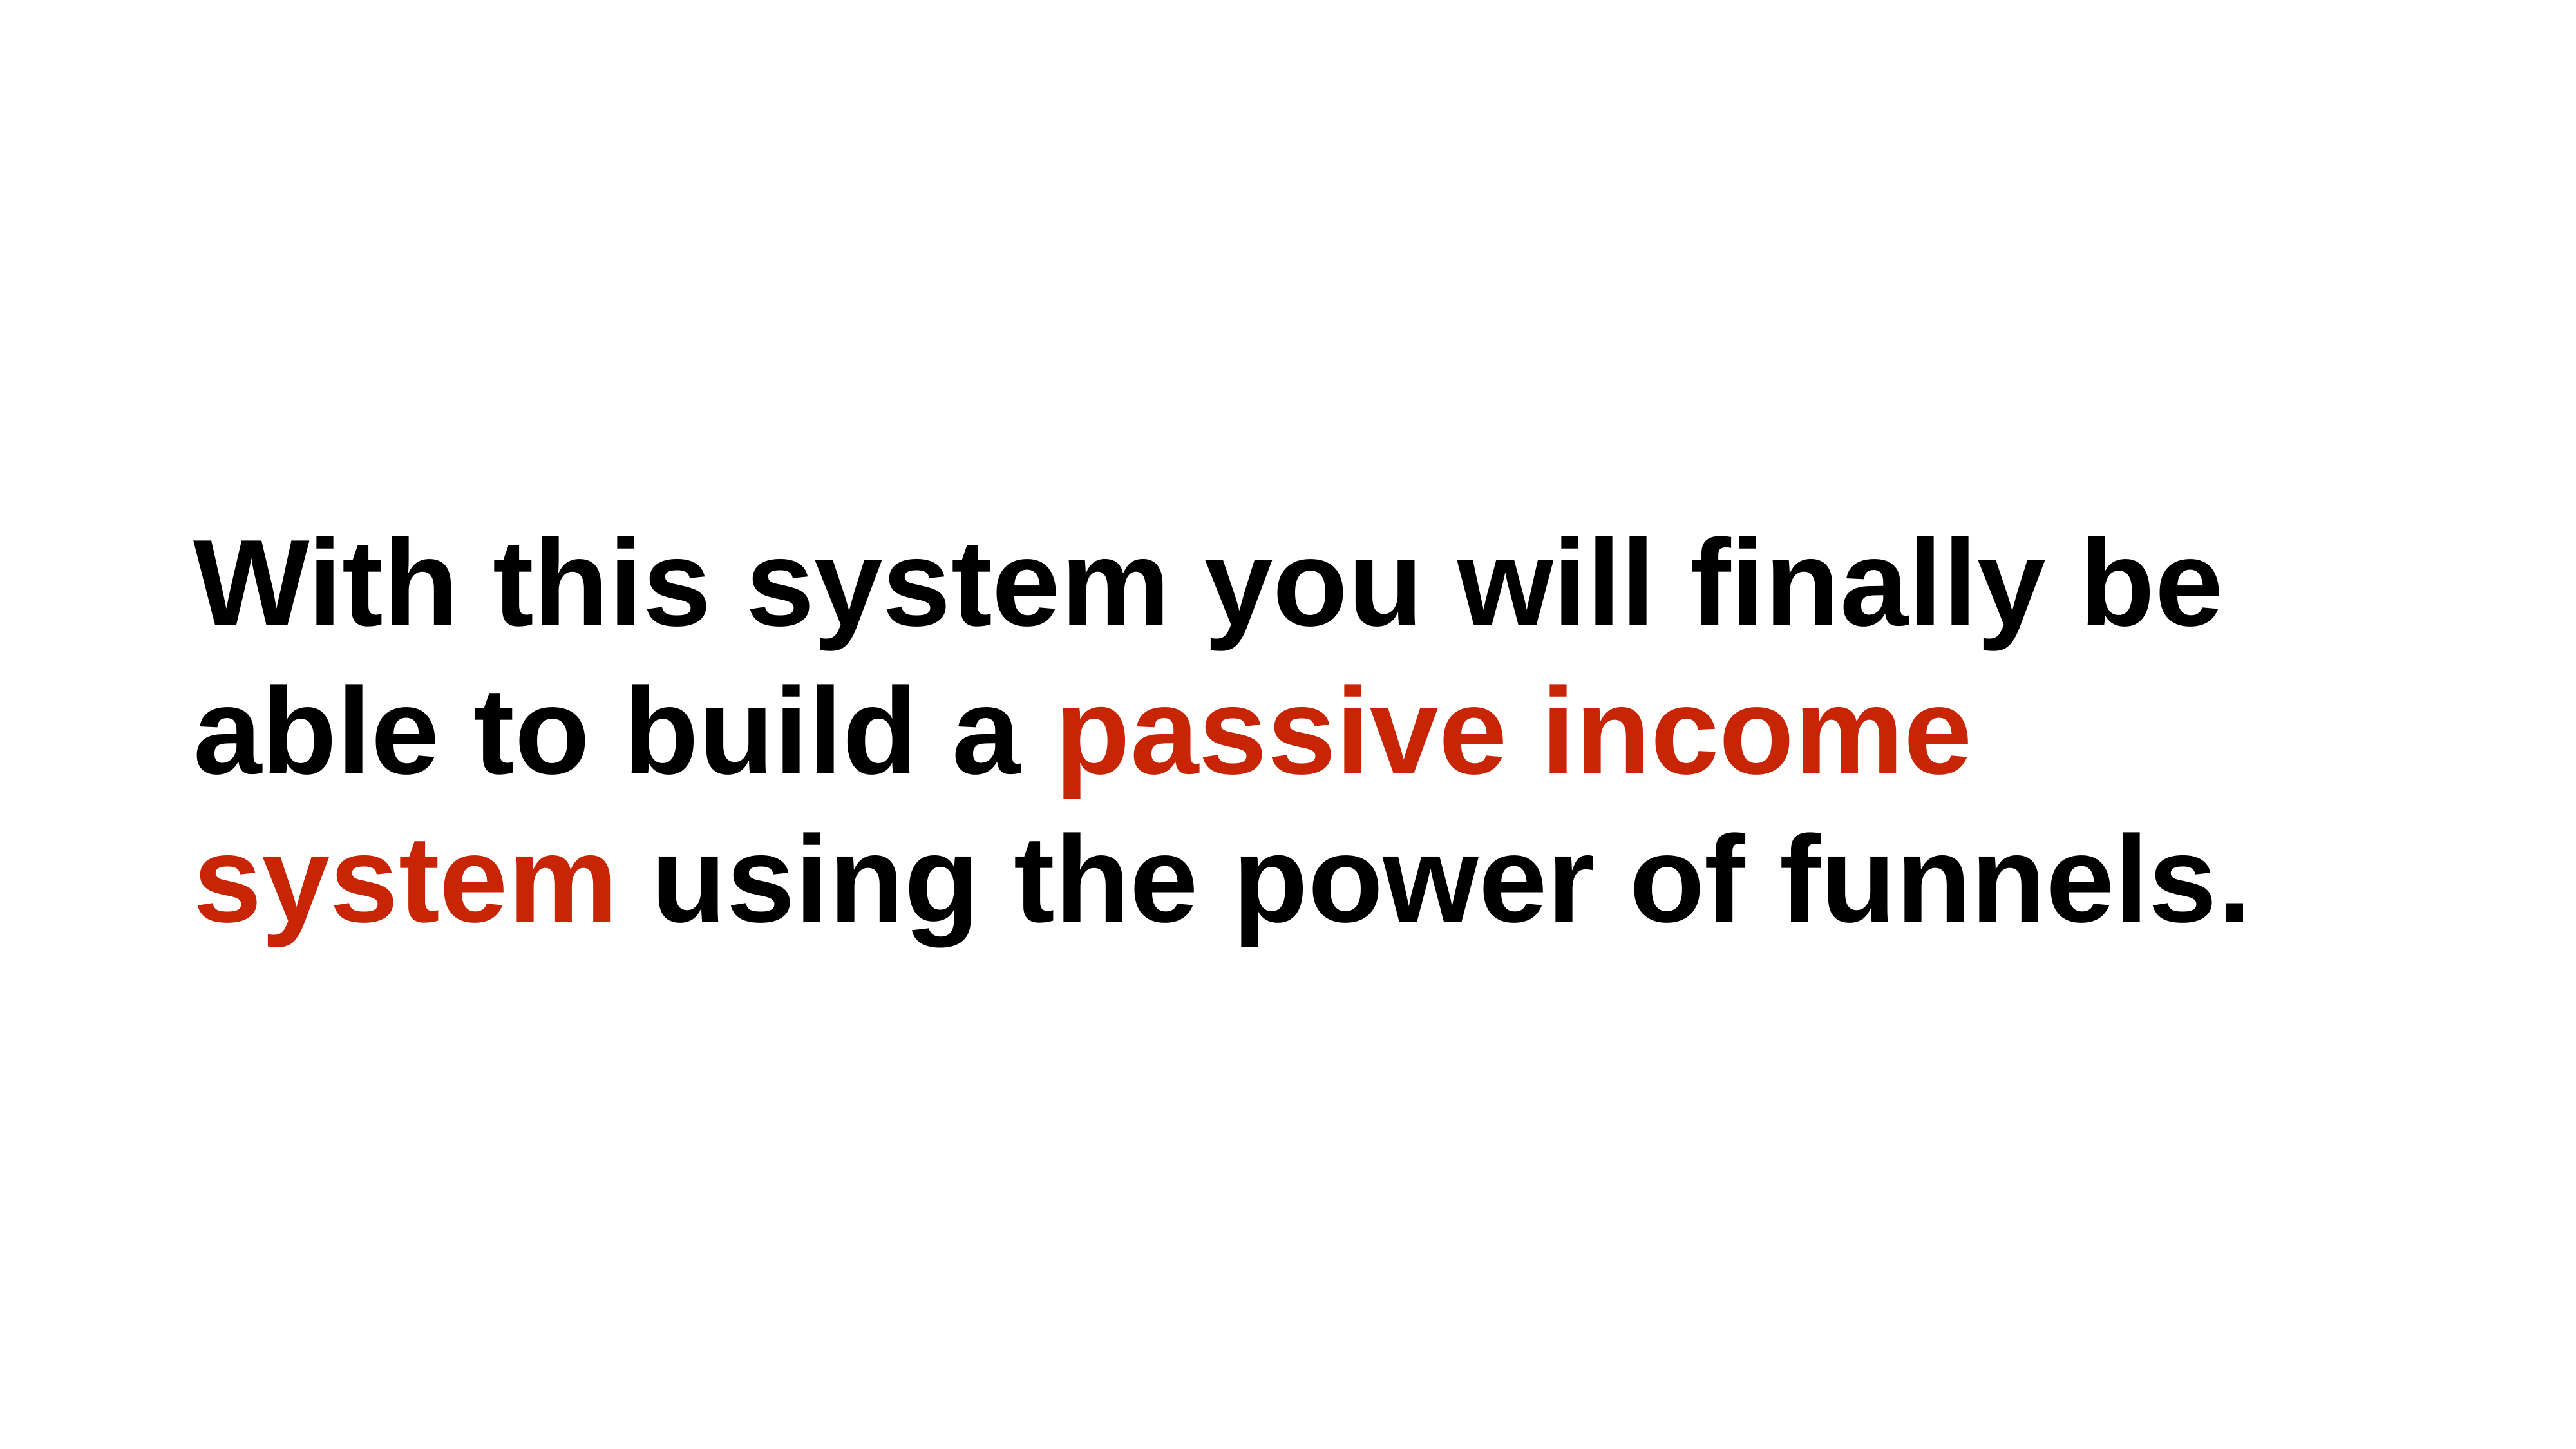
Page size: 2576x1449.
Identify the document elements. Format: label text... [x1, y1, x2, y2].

title With this system you will finally be able to build a passive income system using the power of funnels. [187, 478, 2389, 971]
